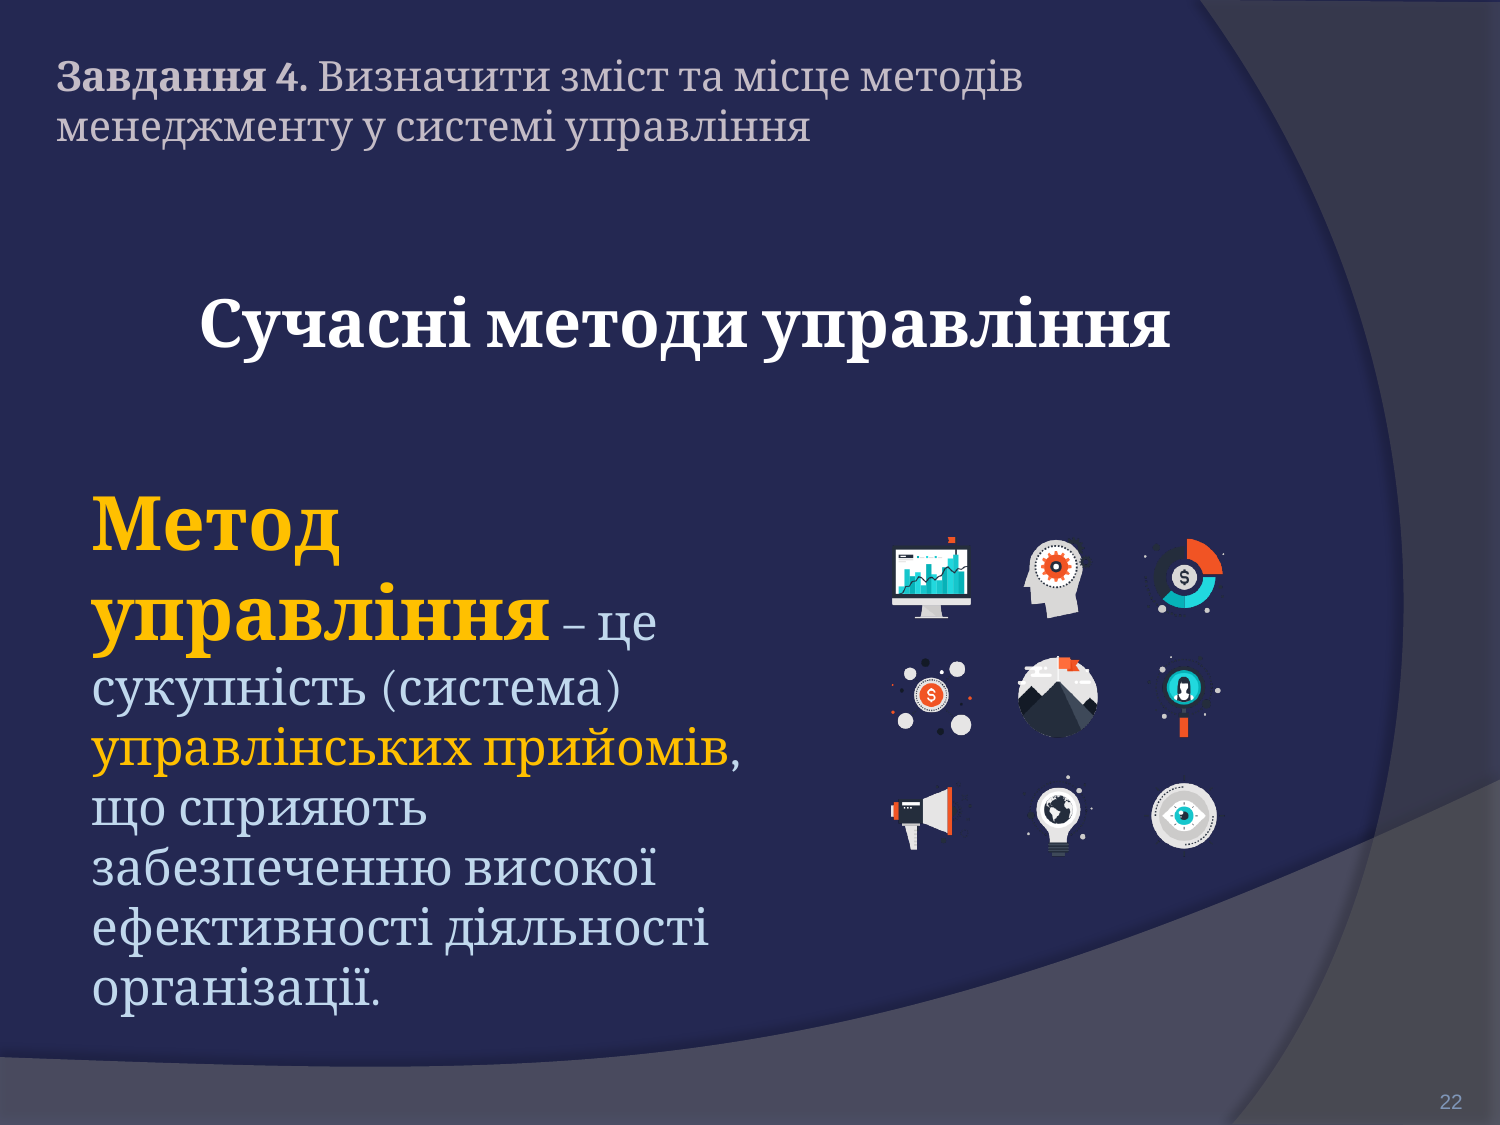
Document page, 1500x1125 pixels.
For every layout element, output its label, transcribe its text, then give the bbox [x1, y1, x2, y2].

slide_number 22 [1337, 1053, 1463, 1114]
text_box Сучасні методи управління [182, 273, 1187, 368]
picture [867, 518, 1247, 875]
text_box Метод управління – це сукупність (система) управлінських прийомів, що сприяють забезпеченню високої ефективності діяльності організації. [76, 467, 798, 1023]
text_box Завдання 4. Визначити зміст та місце методів менеджменту у системі управління [41, 42, 1247, 158]
